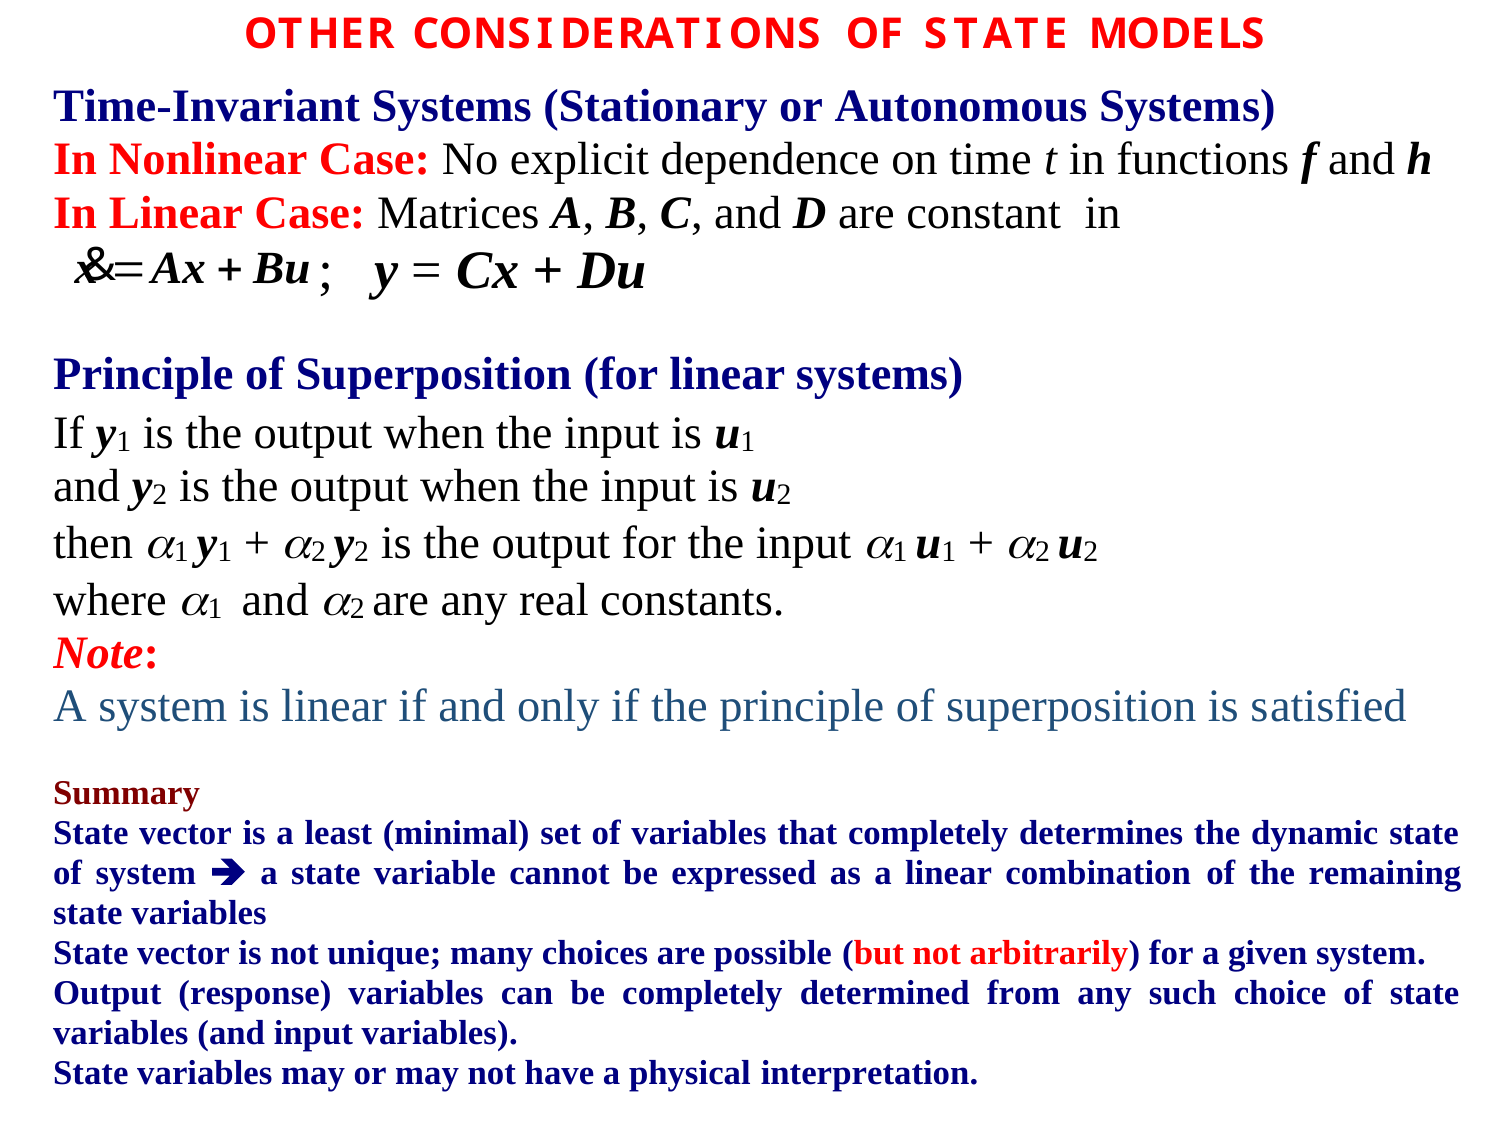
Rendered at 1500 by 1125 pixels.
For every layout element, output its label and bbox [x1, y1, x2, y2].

text_box [52, 1, 1462, 1099]
